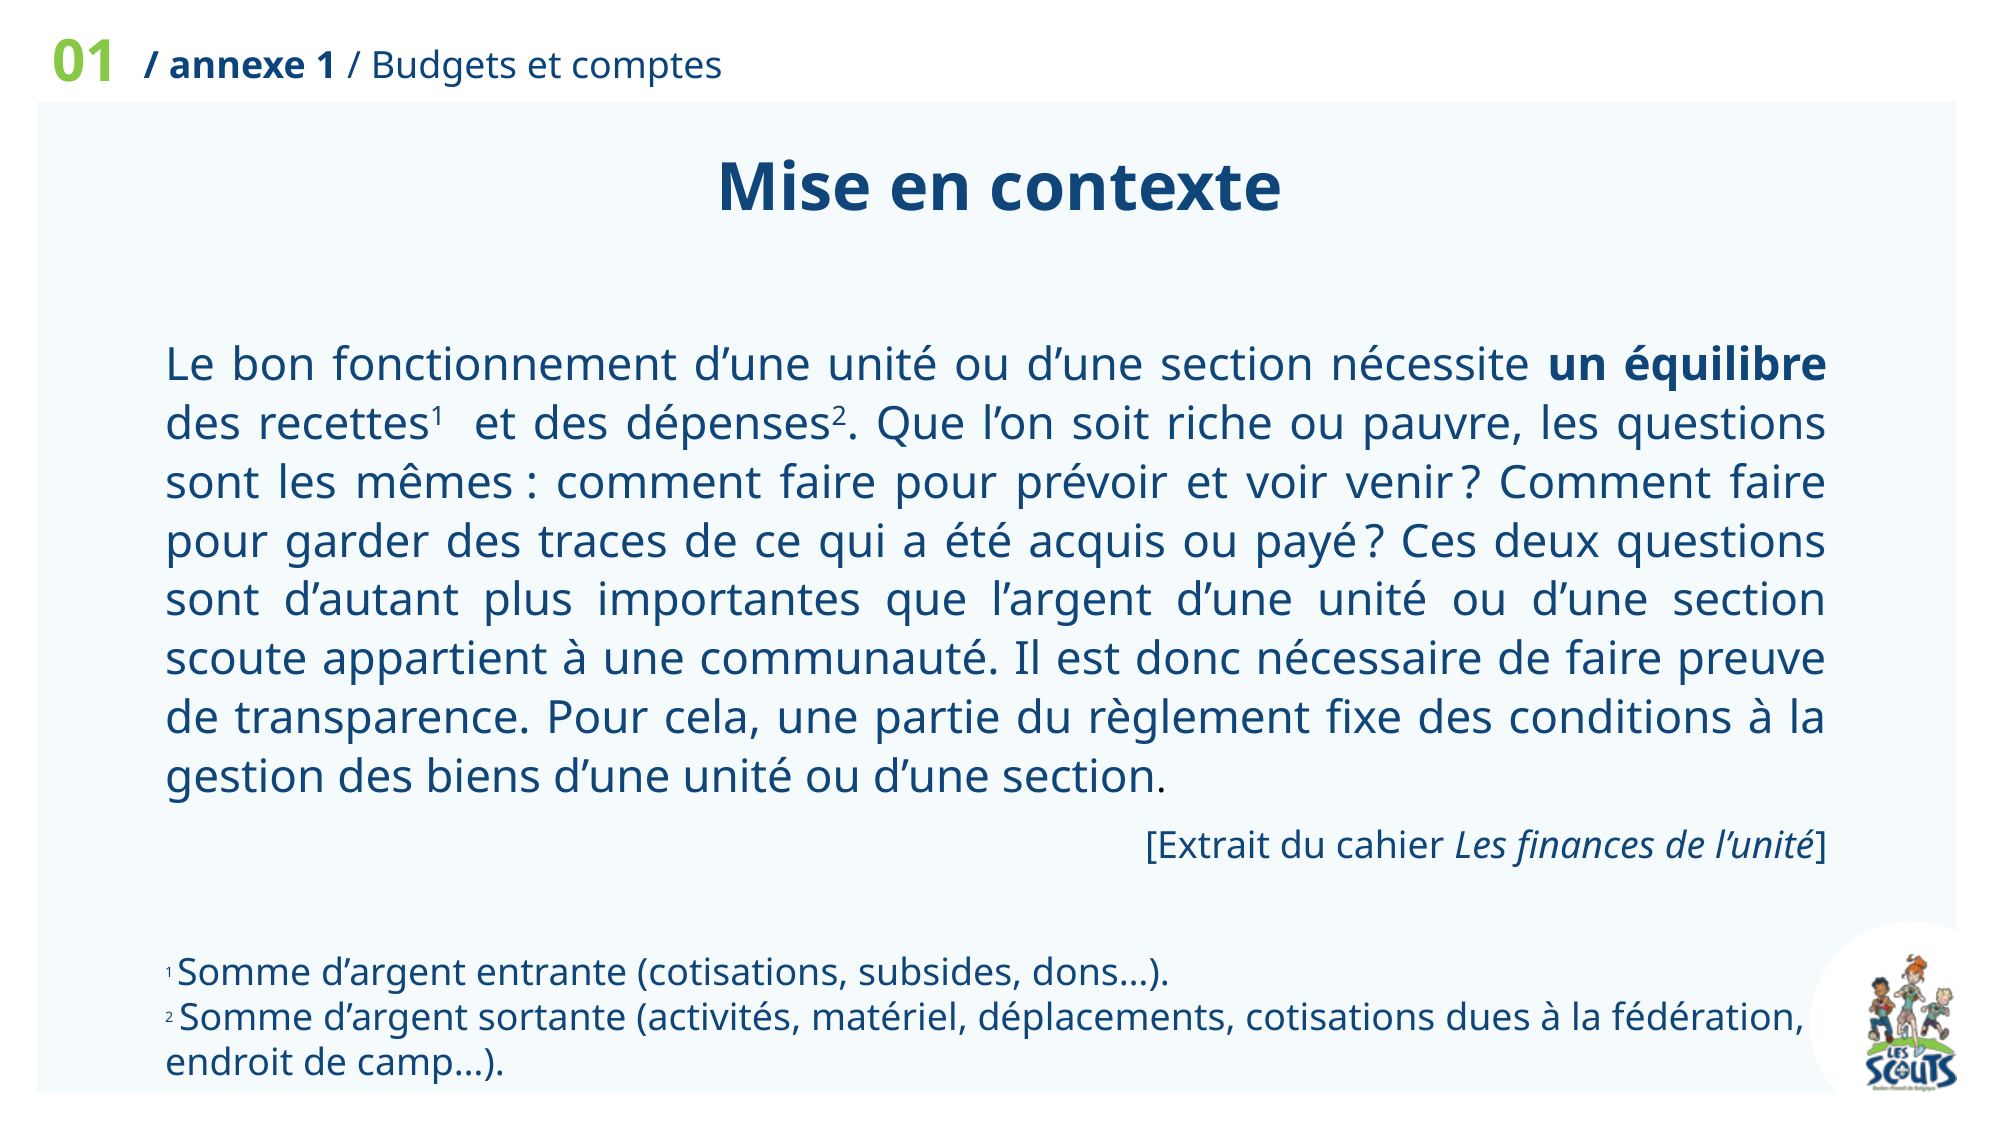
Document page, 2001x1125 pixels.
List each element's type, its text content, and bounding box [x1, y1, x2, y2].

text_box / annexe 1 / Budgets et comptes [151, 33, 1310, 94]
text_box 01 [37, 15, 151, 101]
picture [1866, 954, 1957, 1092]
text_box Le bon fonctionnement d’une unité ou d’une section nécessite un équilibre des recettes1 et des dépenses2. Que l’on soit riche ou pauvre, les questions sont les mêmes : comment faire pour prévoir et voir venir ? Comment faire pour garder des traces de ce qui a été acquis ou payé ? Ces deux questions sont d’autant plus importantes que l’argent d’une unité ou d’une section scoute appartient à une communauté. Il est donc nécessaire de faire preuve de transparence. Pour cela, une partie du règlement fixe des conditions à la gestion des biens d’une unité ou d’une section. [Extrait du cahier Les finances de l’unité] 1 Somme d’argent entrante (cotisations, subsides, dons…). 2 Somme d’argent sortante (activités, matériel, déplacements, cotisations dues à la fédération, endroit de camp…). [150, 323, 1843, 1125]
text_box Mise en contexte [104, 136, 1896, 231]
